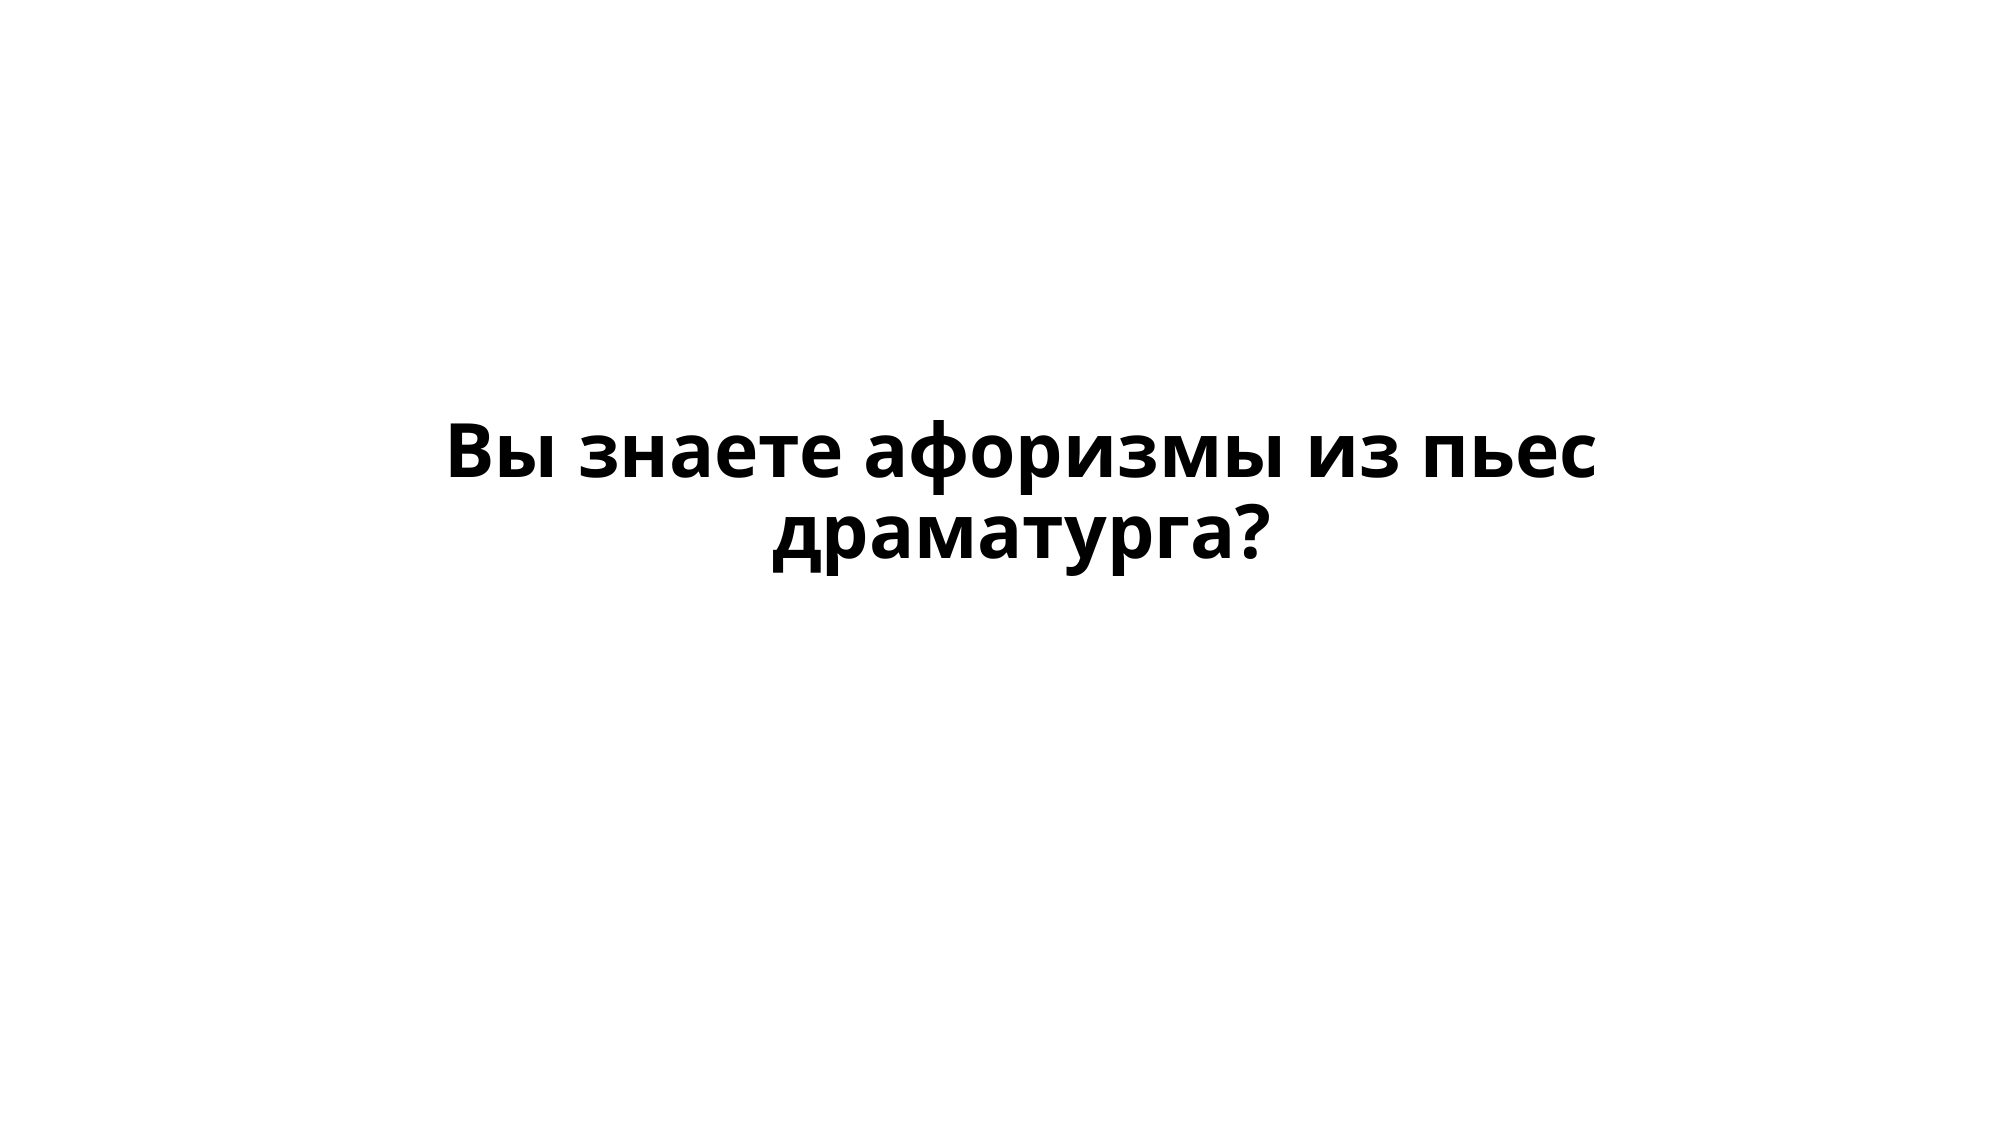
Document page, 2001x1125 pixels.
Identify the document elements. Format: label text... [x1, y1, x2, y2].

title Вы знаете афоризмы из пьес драматурга? [207, 369, 1837, 619]
